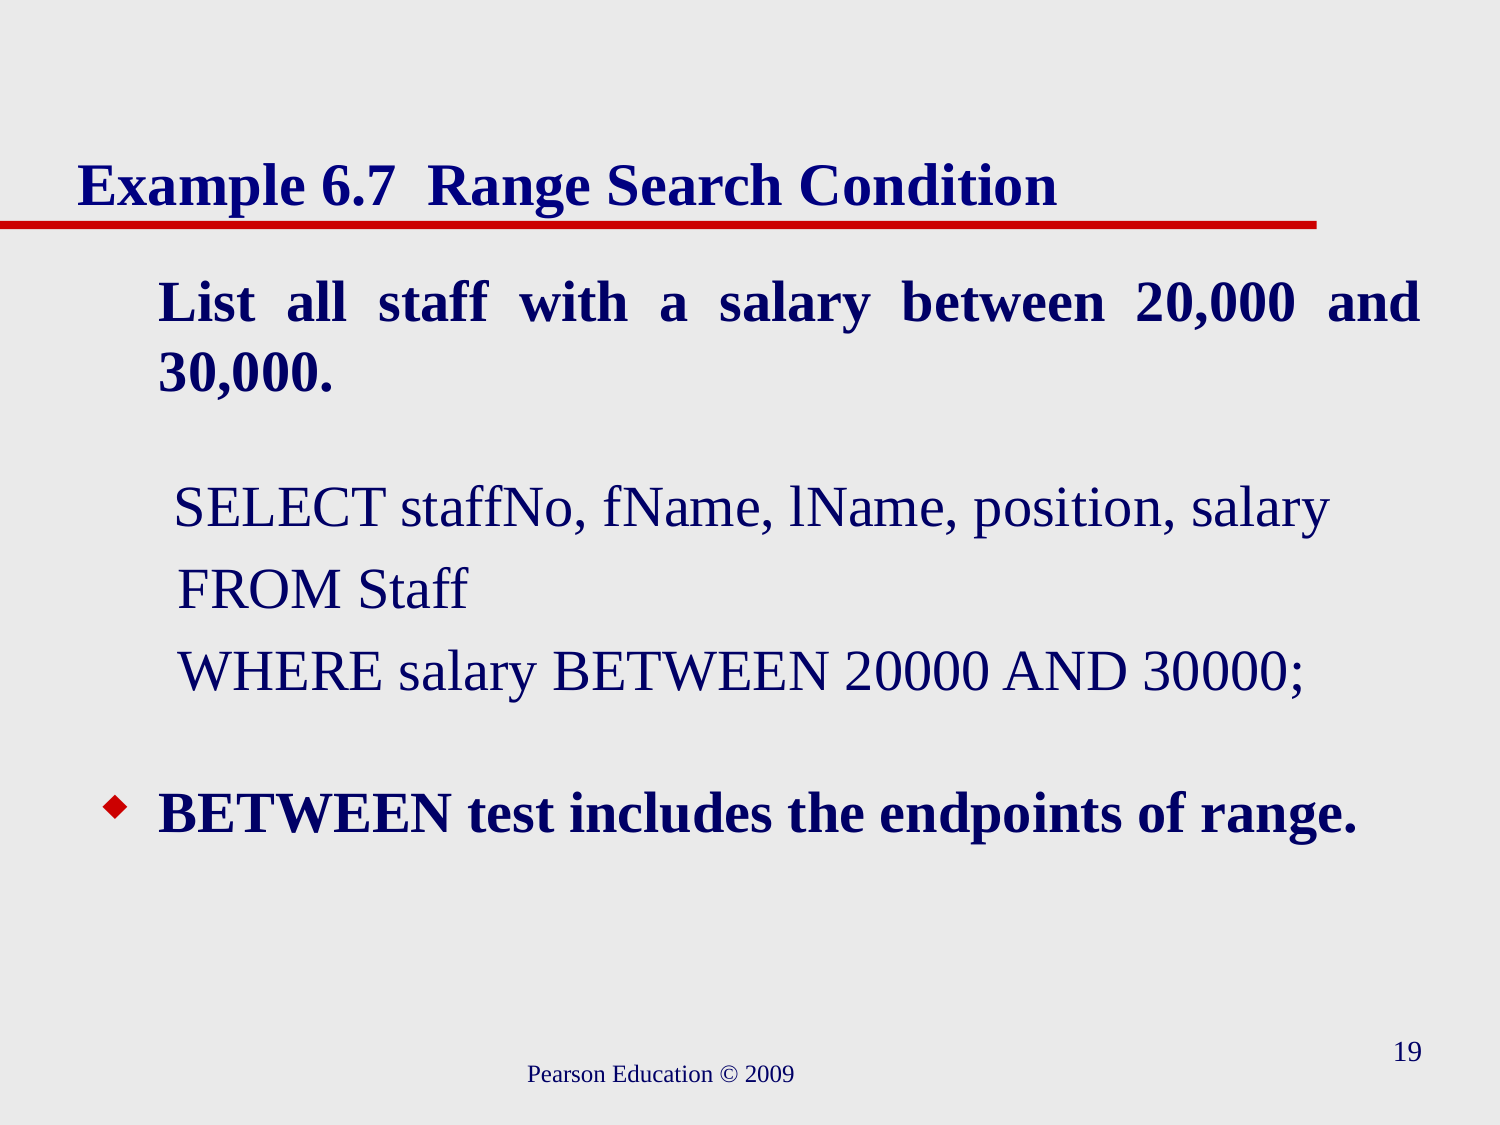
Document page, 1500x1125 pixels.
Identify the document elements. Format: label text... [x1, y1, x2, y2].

list List all staff with a salary between 20,000 and 30,000. SELECT staffNo, fName, lName, position, salary FROM Staff WHERE salary BETWEEN 20000 AND 30000; BETWEEN test includes the endpoints of range. [87, 255, 1438, 931]
text_box Pearson Education © 2009 [512, 1050, 1038, 1095]
slide_number 19 [1124, 1012, 1438, 1088]
title Example 6.7 Range Search Condition [62, 43, 1338, 226]
